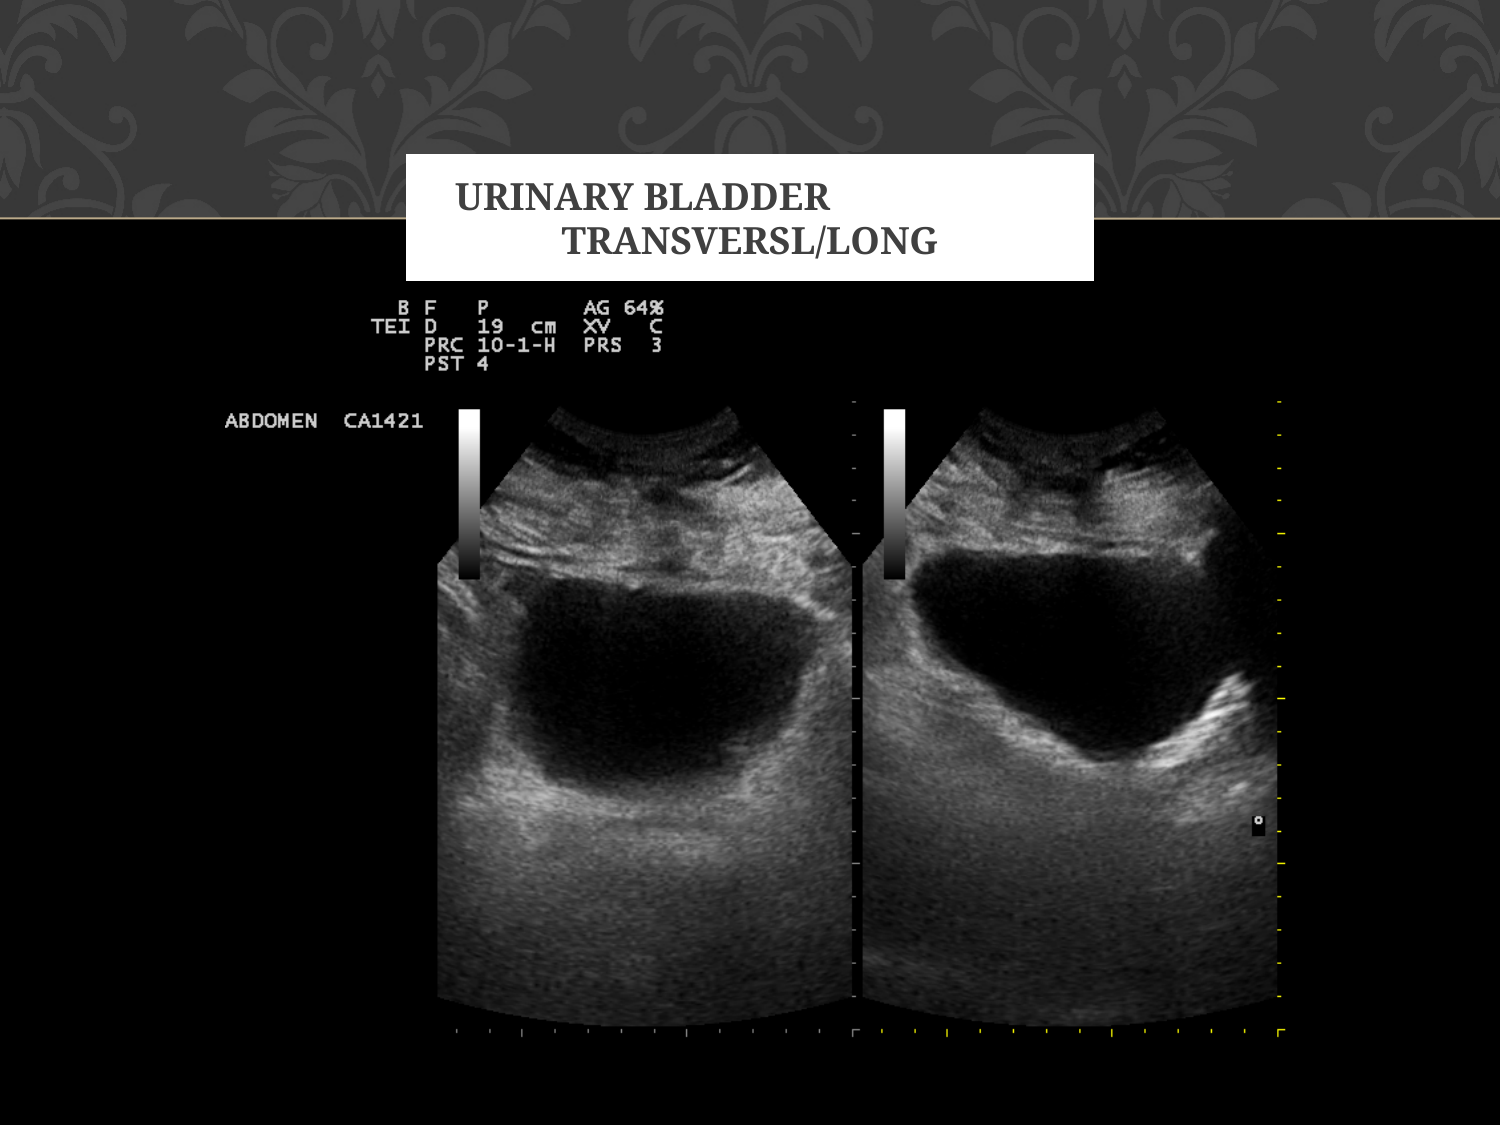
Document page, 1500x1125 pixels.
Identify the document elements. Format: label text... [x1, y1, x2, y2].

title URINARY BLADDER TRANSVERSL/LONG [406, 154, 1094, 281]
picture [224, 299, 1288, 1098]
